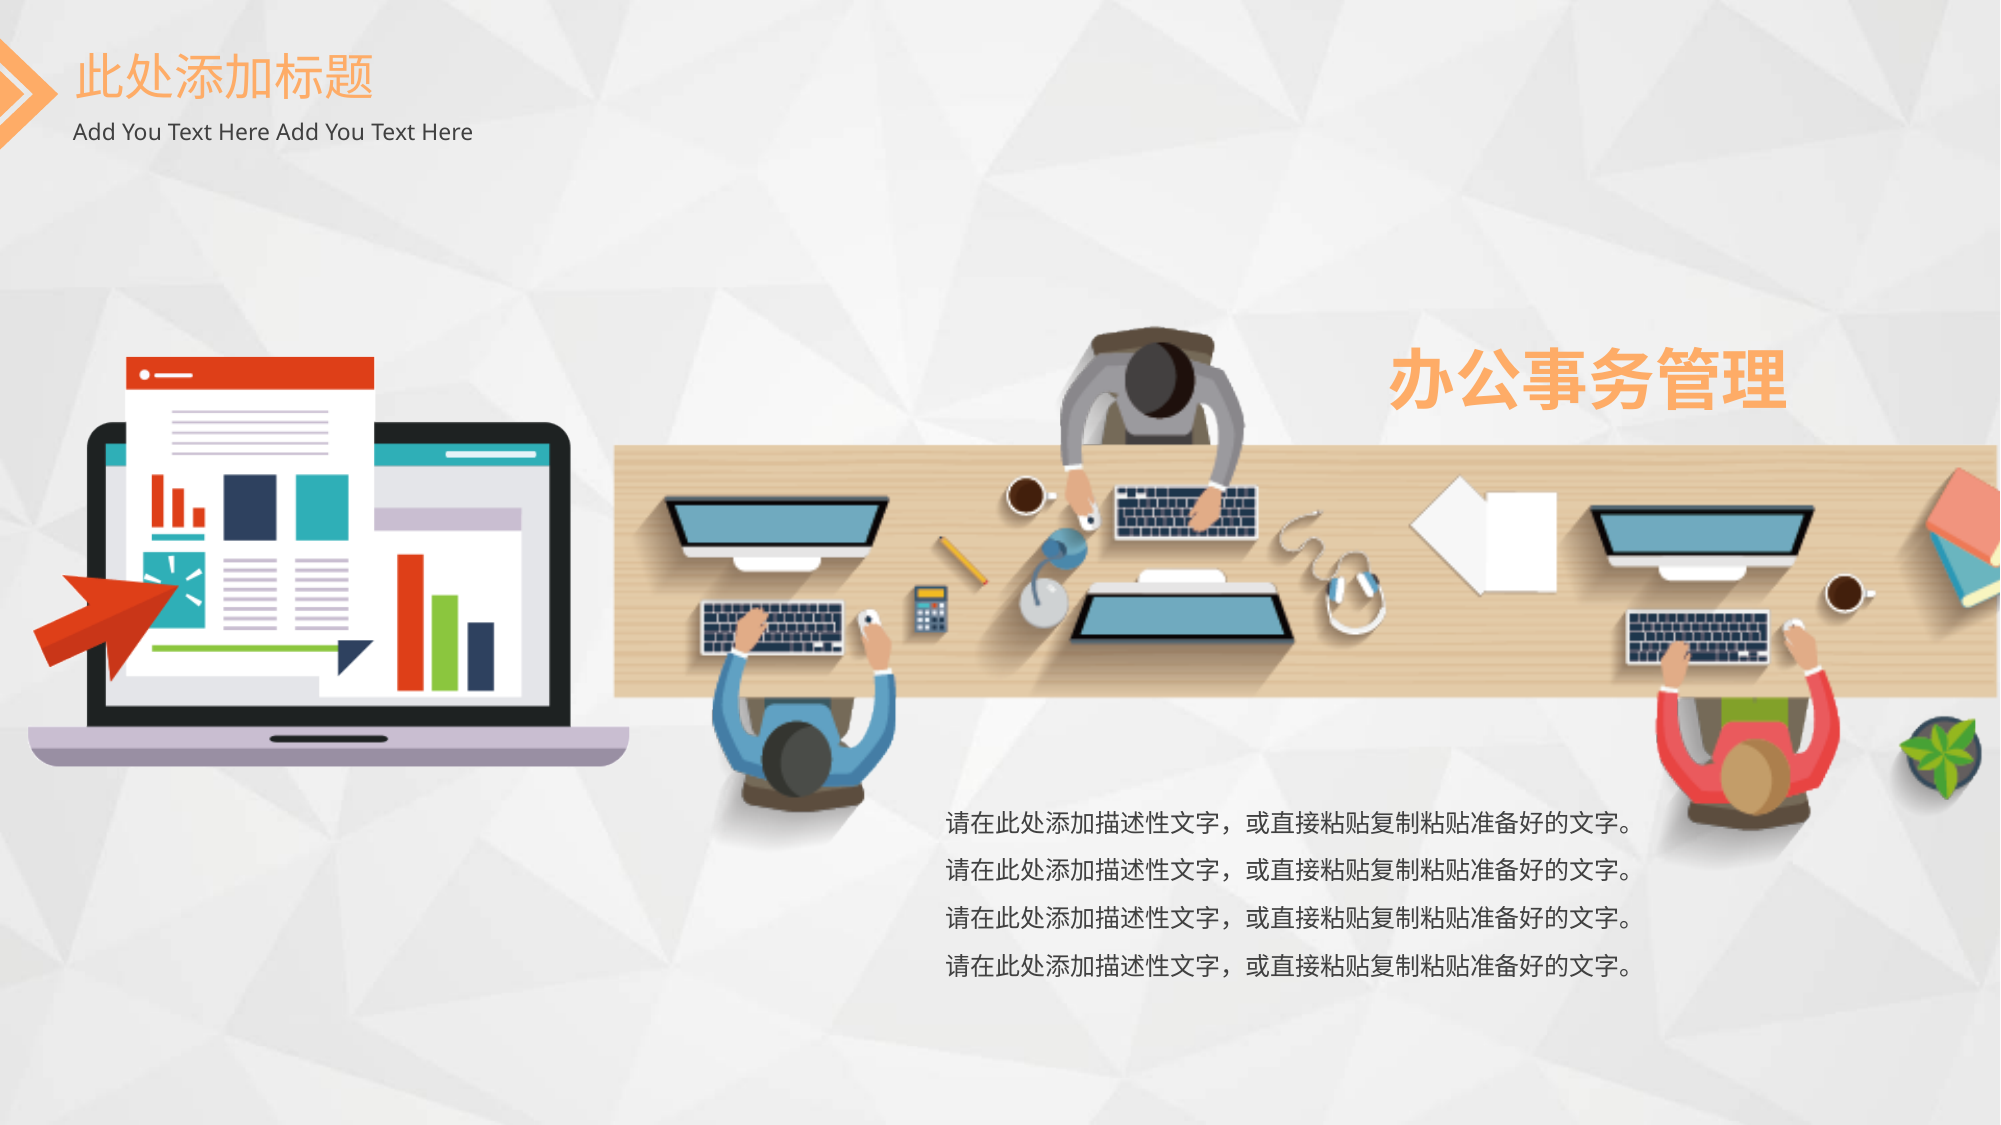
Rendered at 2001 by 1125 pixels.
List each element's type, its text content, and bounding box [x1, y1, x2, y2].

text_box 请在此处添加描述性文字，或直接粘贴复制粘贴准备好的文字。 请在此处添加描述性文字，或直接粘贴复制粘贴准备好的文字。 请在此处添加描述性文字，或直接粘贴复制粘贴准备好的文字。 请在此处添加描述性文字，或直接粘贴复制粘贴准备好的文字。 [930, 948, 1804, 1087]
text_box 此处添加标题 [59, 38, 390, 101]
text_box Add You Text Here Add You Text Here [58, 101, 517, 153]
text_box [0, 38, 59, 150]
picture [0, 0, 2001, 1125]
